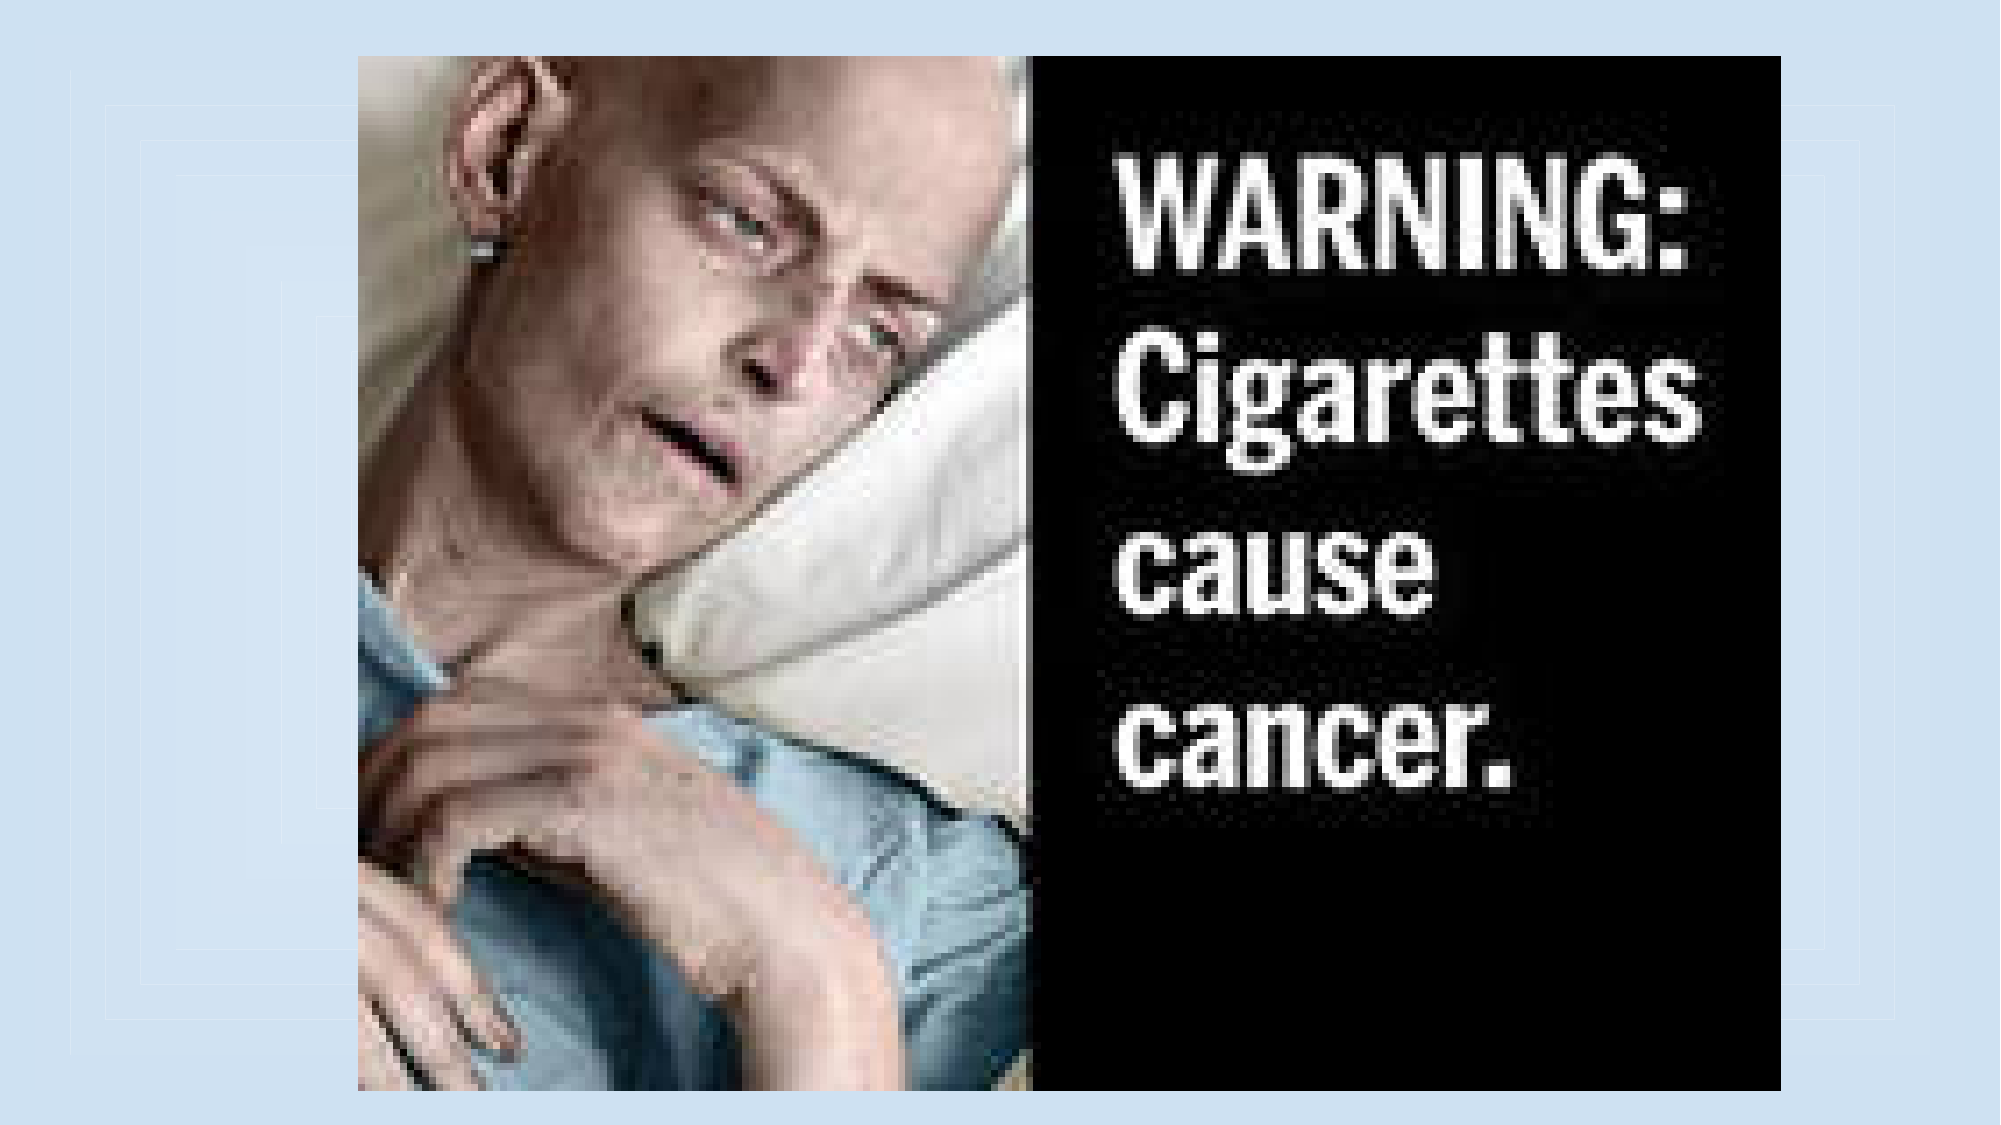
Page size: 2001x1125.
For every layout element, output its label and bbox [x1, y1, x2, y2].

picture [358, 56, 1781, 1091]
